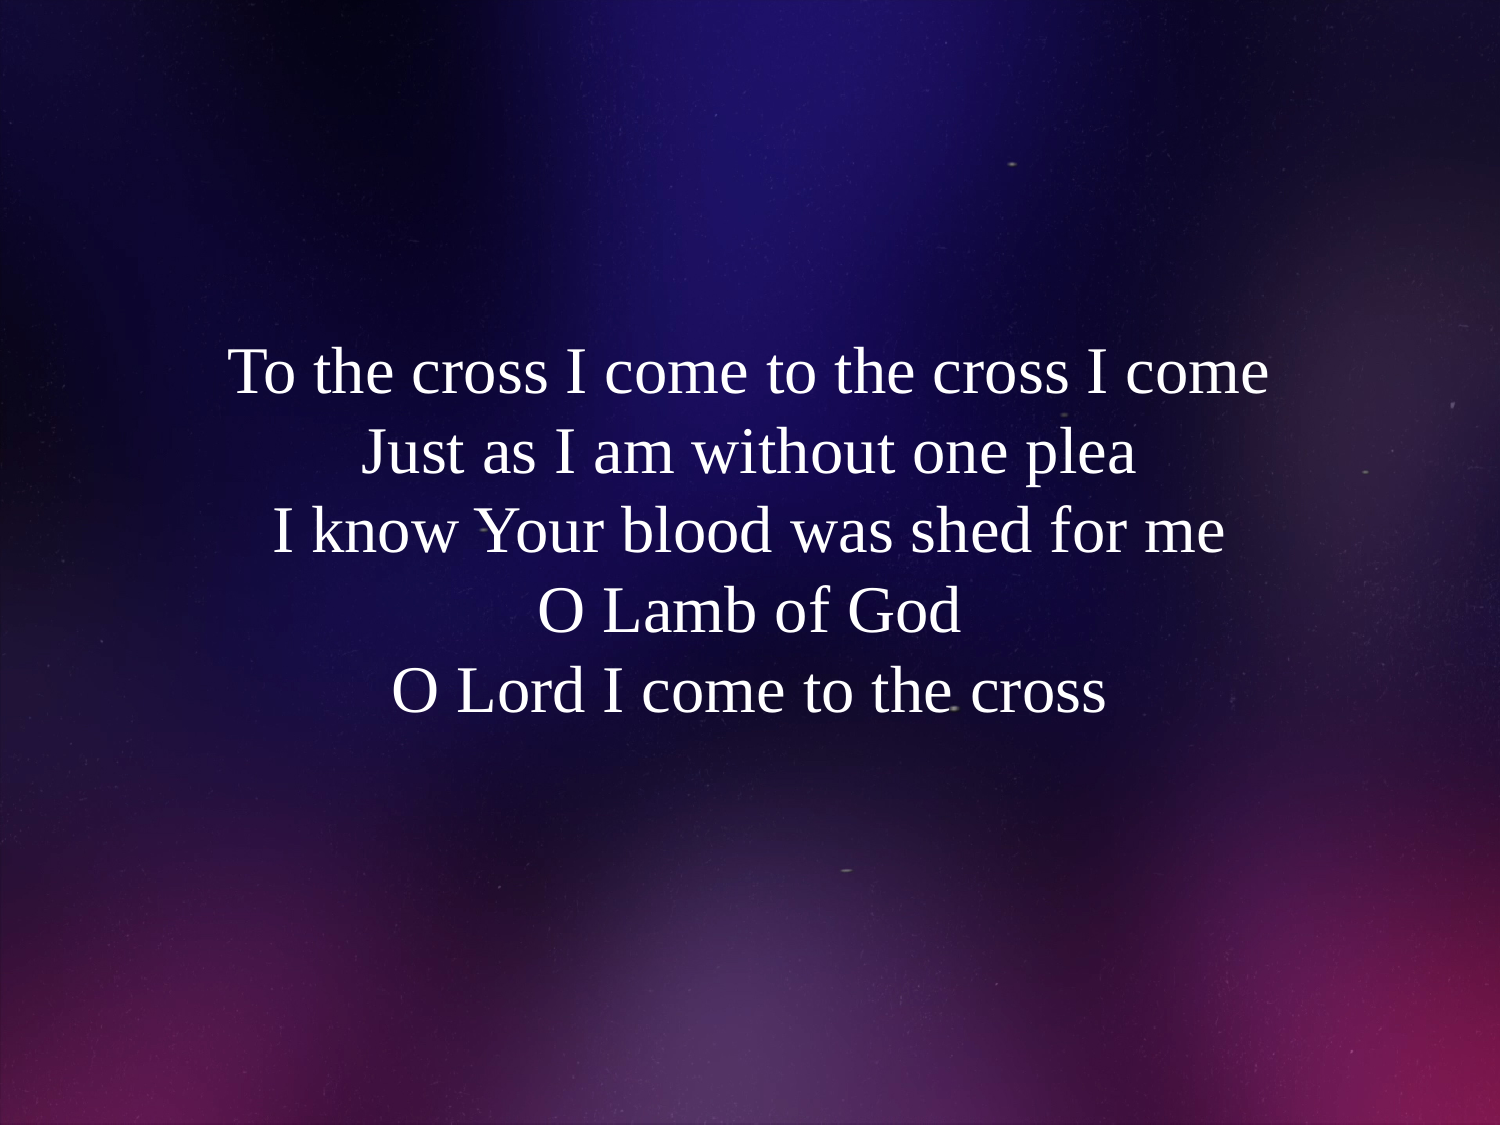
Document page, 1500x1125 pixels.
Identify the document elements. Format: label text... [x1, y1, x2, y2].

title To the cross I come to the cross I come Just as I am without one plea I know Your blood was shed for me O Lamb of God O Lord I come to the cross [112, 432, 1388, 621]
picture [0, 0, 1500, 1125]
